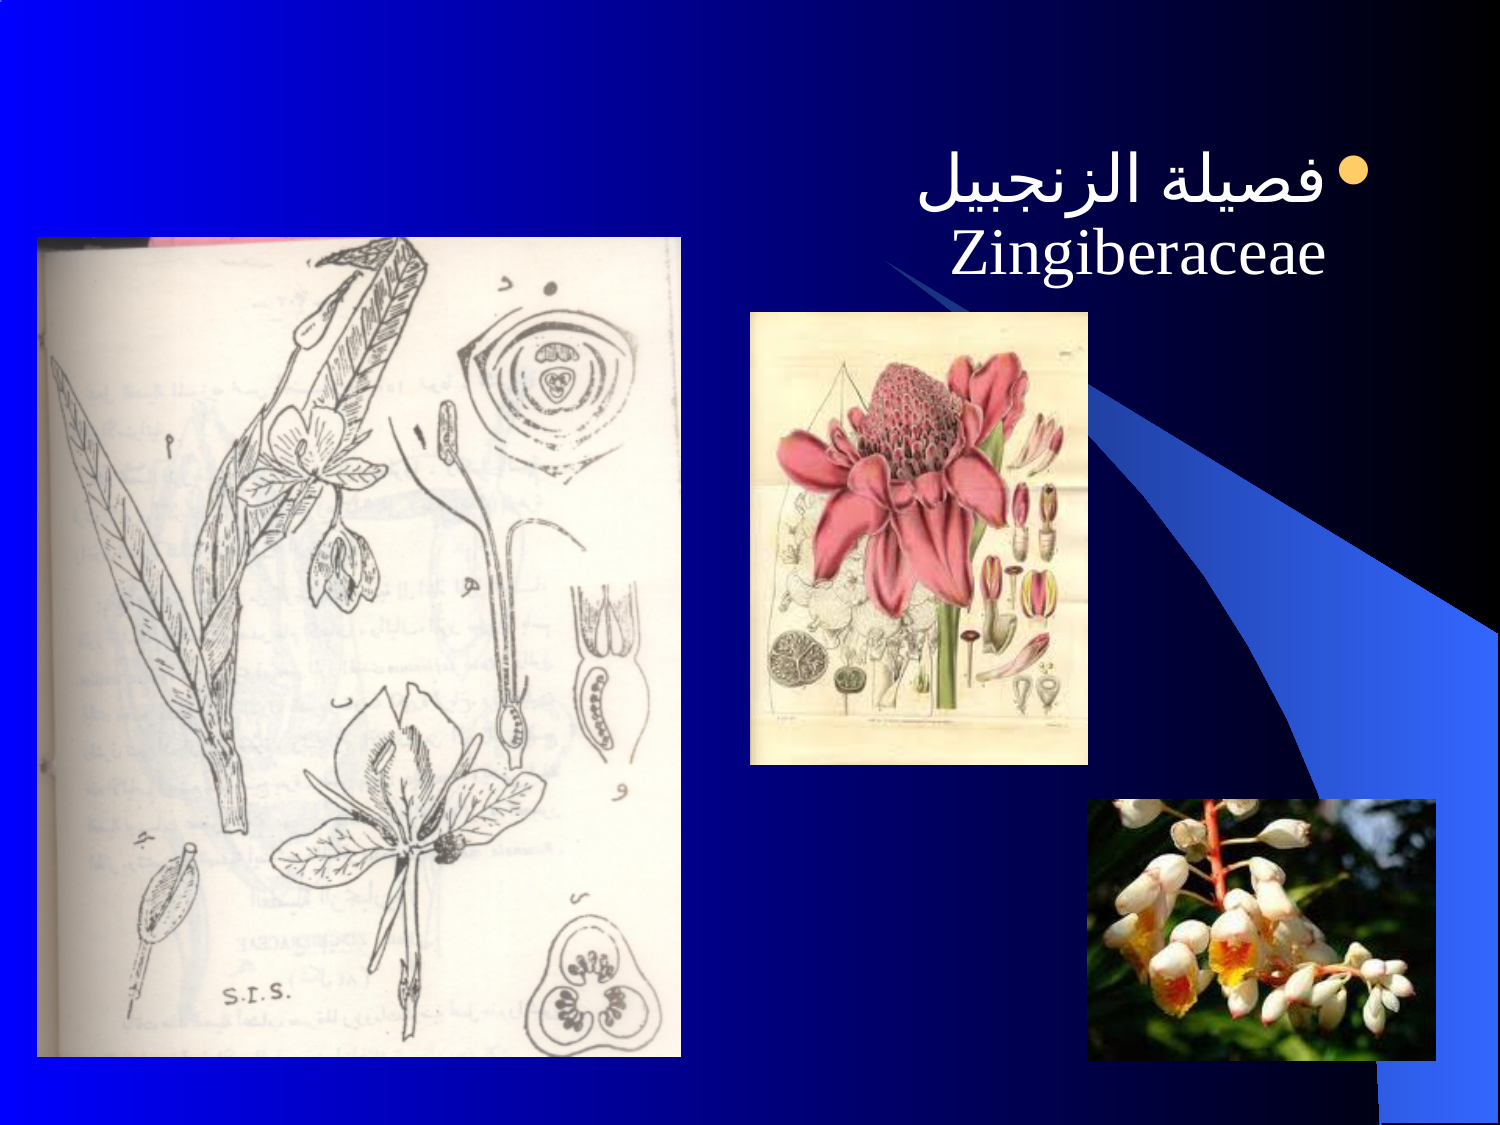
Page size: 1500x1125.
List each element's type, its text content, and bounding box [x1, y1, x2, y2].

picture [37, 237, 682, 1057]
picture [1087, 799, 1437, 1062]
picture [749, 312, 1088, 766]
text_box فصيلة الزنجبيل Zingiberaceae [537, 137, 1400, 238]
